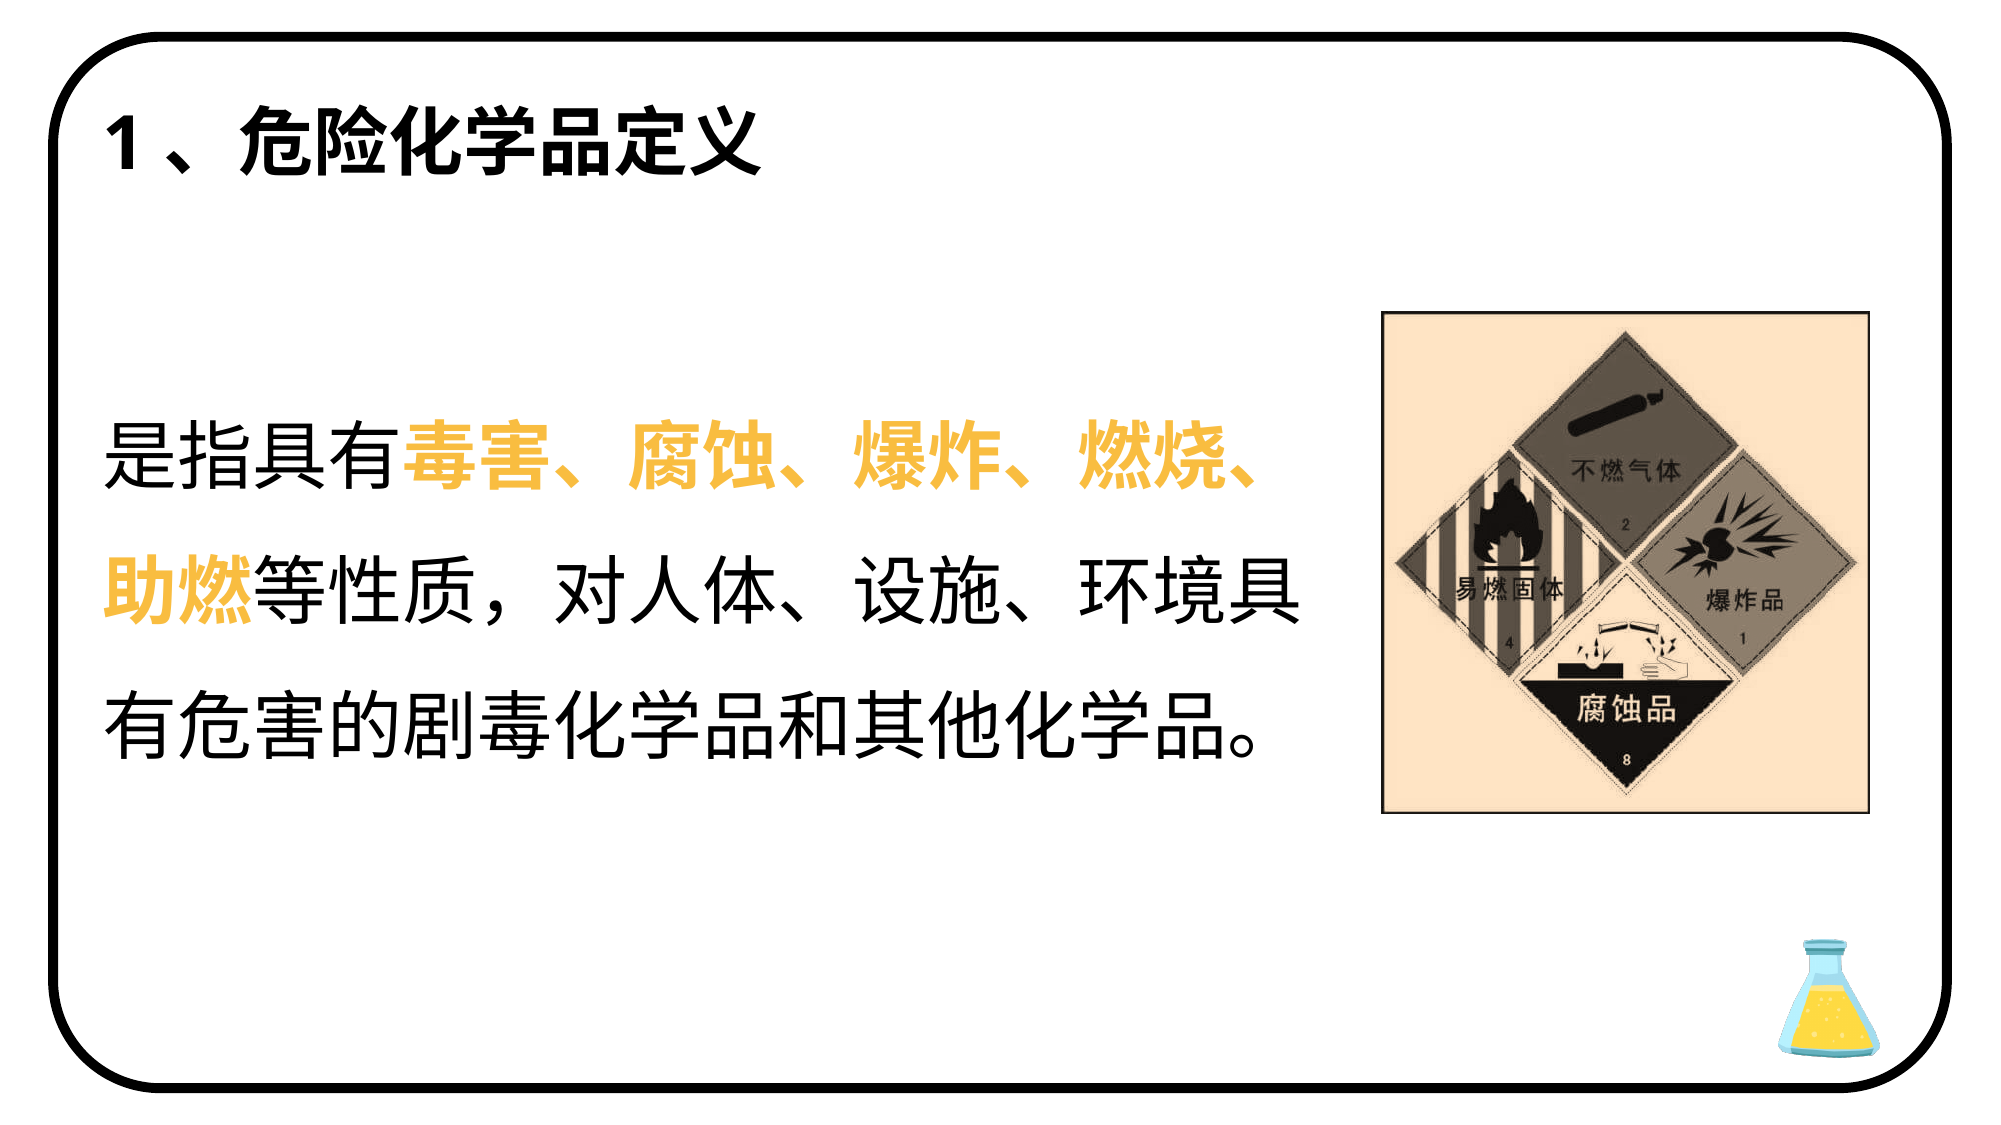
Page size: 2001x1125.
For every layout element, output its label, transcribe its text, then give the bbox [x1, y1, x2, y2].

picture [1778, 939, 1880, 1058]
text_box 是指具有毒害、腐蚀、爆炸、燃烧、助燃等性质，对人体、设施、环境具有危害的剧毒化学品和其他化学品。 [87, 356, 1338, 776]
text_box 1、危险化学品定义 [87, 87, 950, 193]
picture [1381, 311, 1870, 814]
